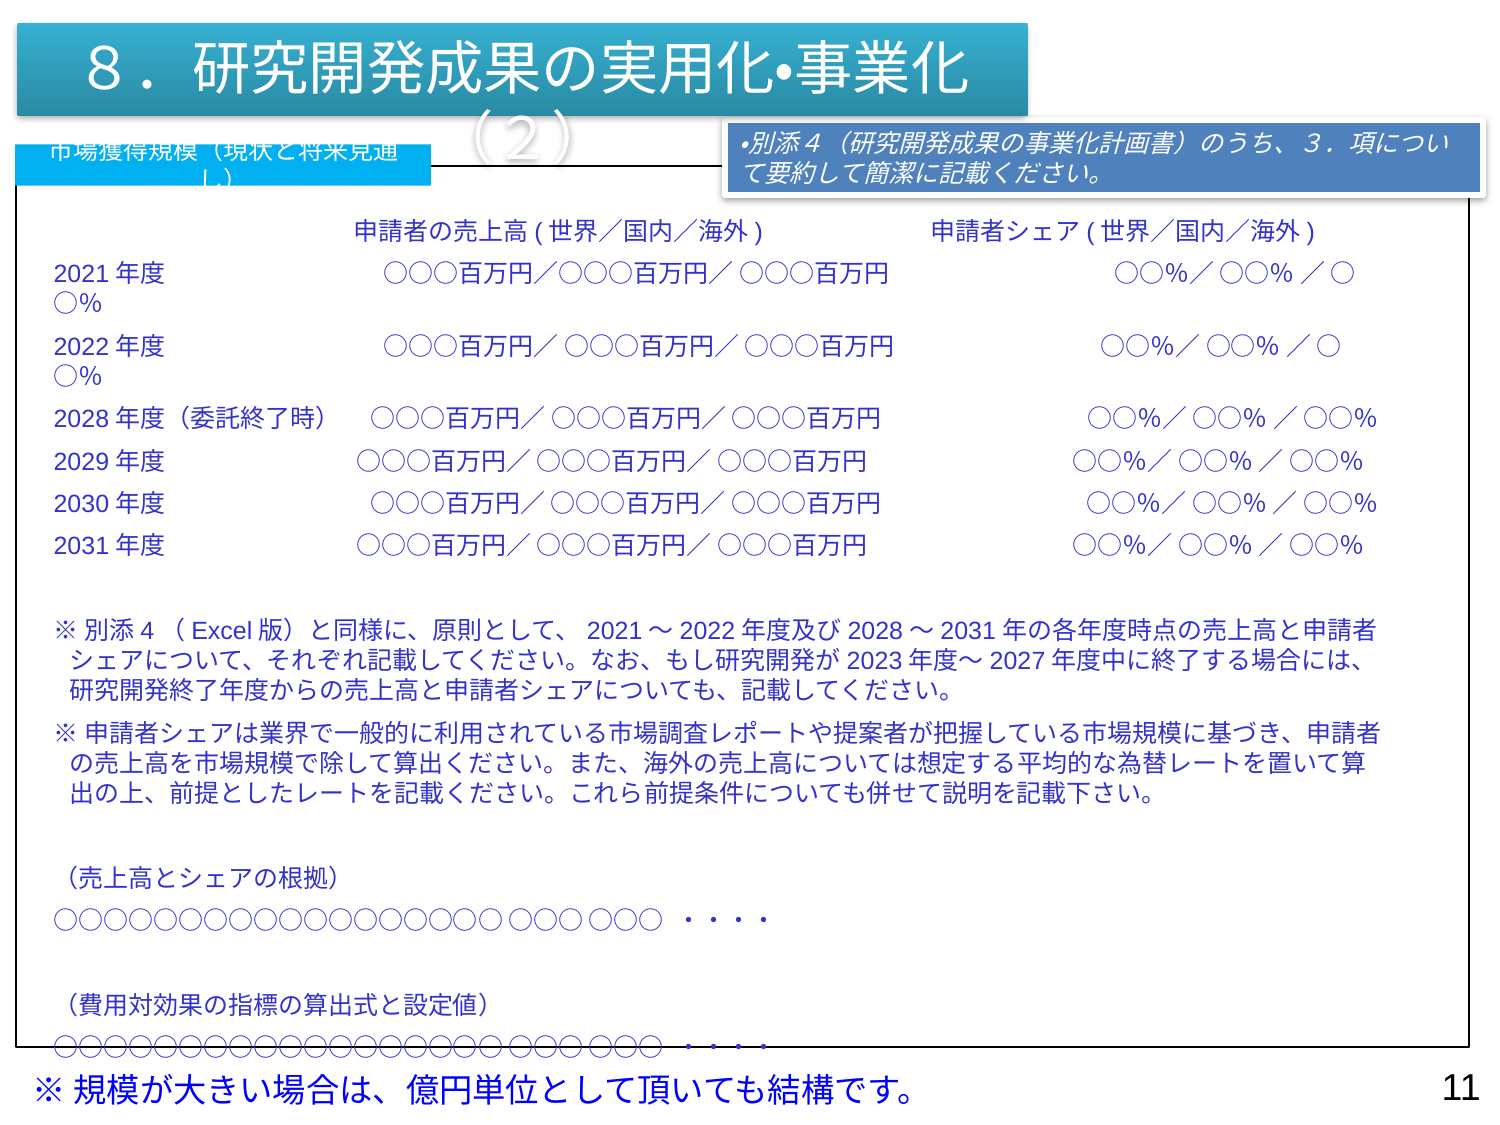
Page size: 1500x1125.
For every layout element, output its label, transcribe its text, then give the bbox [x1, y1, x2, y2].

text_box ８．研究開発成果の実用化・事業化（２） [17, 23, 1028, 116]
text_box ※規模が大きい場合は、億円単位として頂いても結構です。 [17, 1062, 1424, 1117]
text_box 申請者の売上高(世界／国内／海外) 申請者シェア(世界／国内／海外) 2021年度 ○○○百万円／○○○百万円／ ○○○百万円 ○○％／ ○○％ ／ ○○％ 2022年度 ○○○百万円／ ○○○百万円／ ○○○百万円 ○○％／ ○○％ ／ ○○％ 2028年度（委託終了時） ○○○百万円／ ○○○百万円／ ○○○百万円 ○○％／ ○○％ ／ ○○％ 2029年度 ○○○百万円／ ○○○百万円／ ○○○百万円 ○○％／ ○○％ ／ ○○％ 2030年度 ○○○百万円／ ○○○百万円／ ○○○百万円 ○○％／ ○○％ ／ ○○％ 2031年度 ○○○百万円／ ○○○百万円／ ○○○百万円 ○○％／ ○○％ ／ ○○％ ※別添4（Excel版）と同様に、原則として、2021～2022年度及び2028～2031年の各年度時点の売上高と申請者シェアについて、それぞれ記載してください。なお、もし研究開発が2023年度～2027年度中に終了する場合には、研究開発終了年度からの売上高と申請者シェアについても、記載してください。 ※申請者シェアは業界で一般的に利用されている市場調査レポートや提案者が把握している市場規模に基づき、申請者の売上高を市場規模で除して算出ください。また、海外の売上高については想定する平均的な為替レートを置いて算出の上、前提としたレートを記載ください。これら前提条件についても併せて説明を記載下さい。 （売上高とシェアの根拠） ○○○○○○○○○○○○○○○○○○ ○○○ ○○○ ・・・・ （費用対効果の指標の算出式と設定値） ○○○○○○○○○○○○○○○○○○ ○○○ ○○○ ・・・・ [38, 208, 1404, 1062]
text_box ・別添４（研究開発成果の事業化計画書）のうち、３．項について要約して簡潔に記載ください。 [722, 117, 1486, 198]
text_box 11 [1393, 1066, 1481, 1105]
text_box 市場獲得規模（現状と将来見通し） [13, 142, 433, 188]
text_box [14, 164, 1471, 1049]
